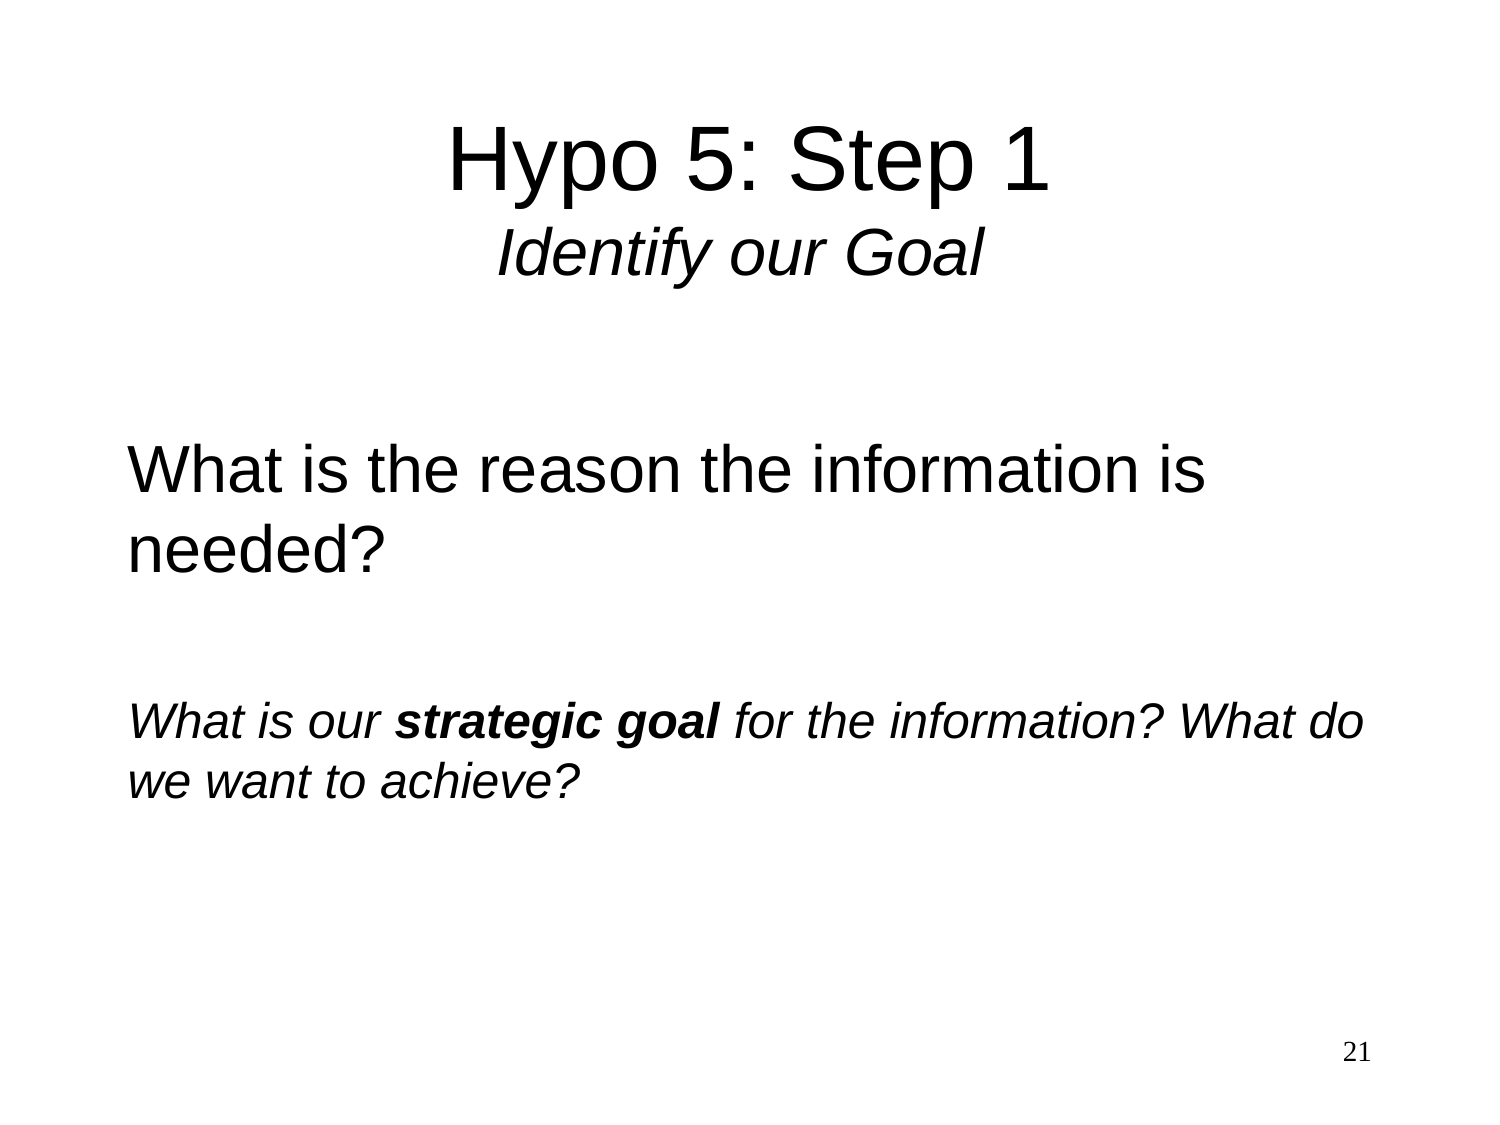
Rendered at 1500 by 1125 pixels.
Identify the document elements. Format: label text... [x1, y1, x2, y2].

title Hypo 5: Step 1 Identify our Goal [112, 99, 1388, 288]
list What is the reason the information is needed? What is our strategic goal for the information? What do we want to achieve? [112, 324, 1388, 1001]
slide_number 21 [1074, 1024, 1388, 1101]
